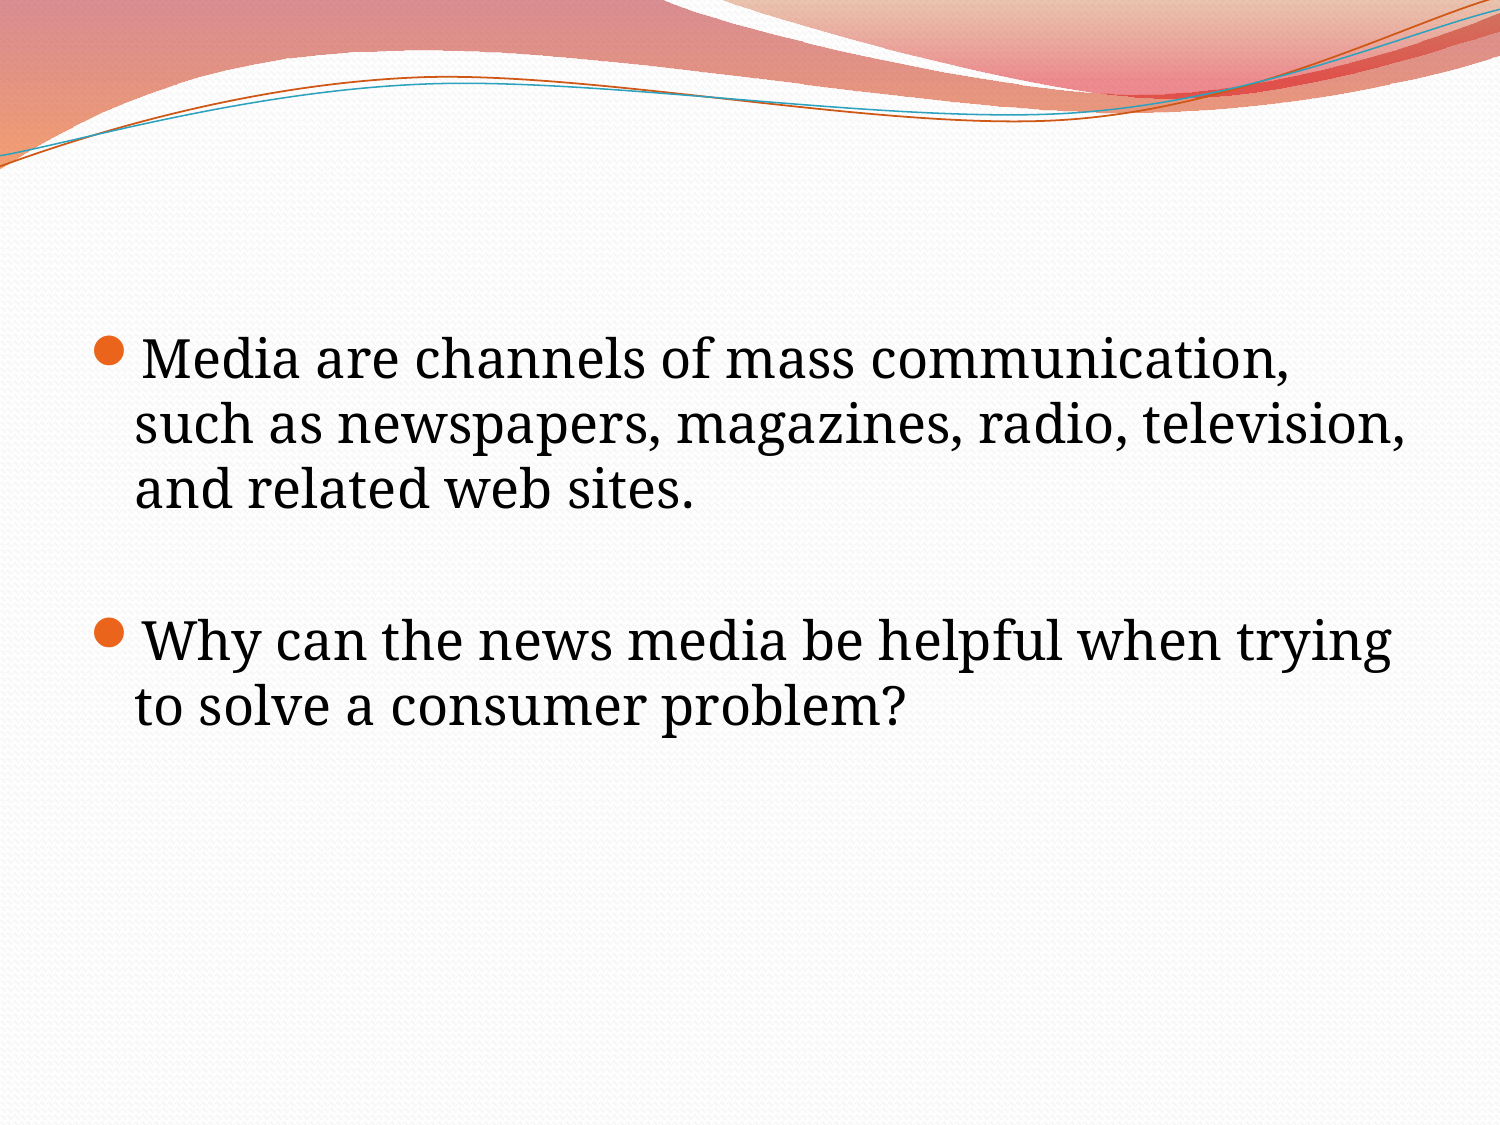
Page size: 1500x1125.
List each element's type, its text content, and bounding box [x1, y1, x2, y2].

list Media are channels of mass communication, such as newspapers, magazines, radio, television, and related web sites. Why can the news media be helpful when trying to solve a consumer problem? [75, 317, 1425, 1038]
